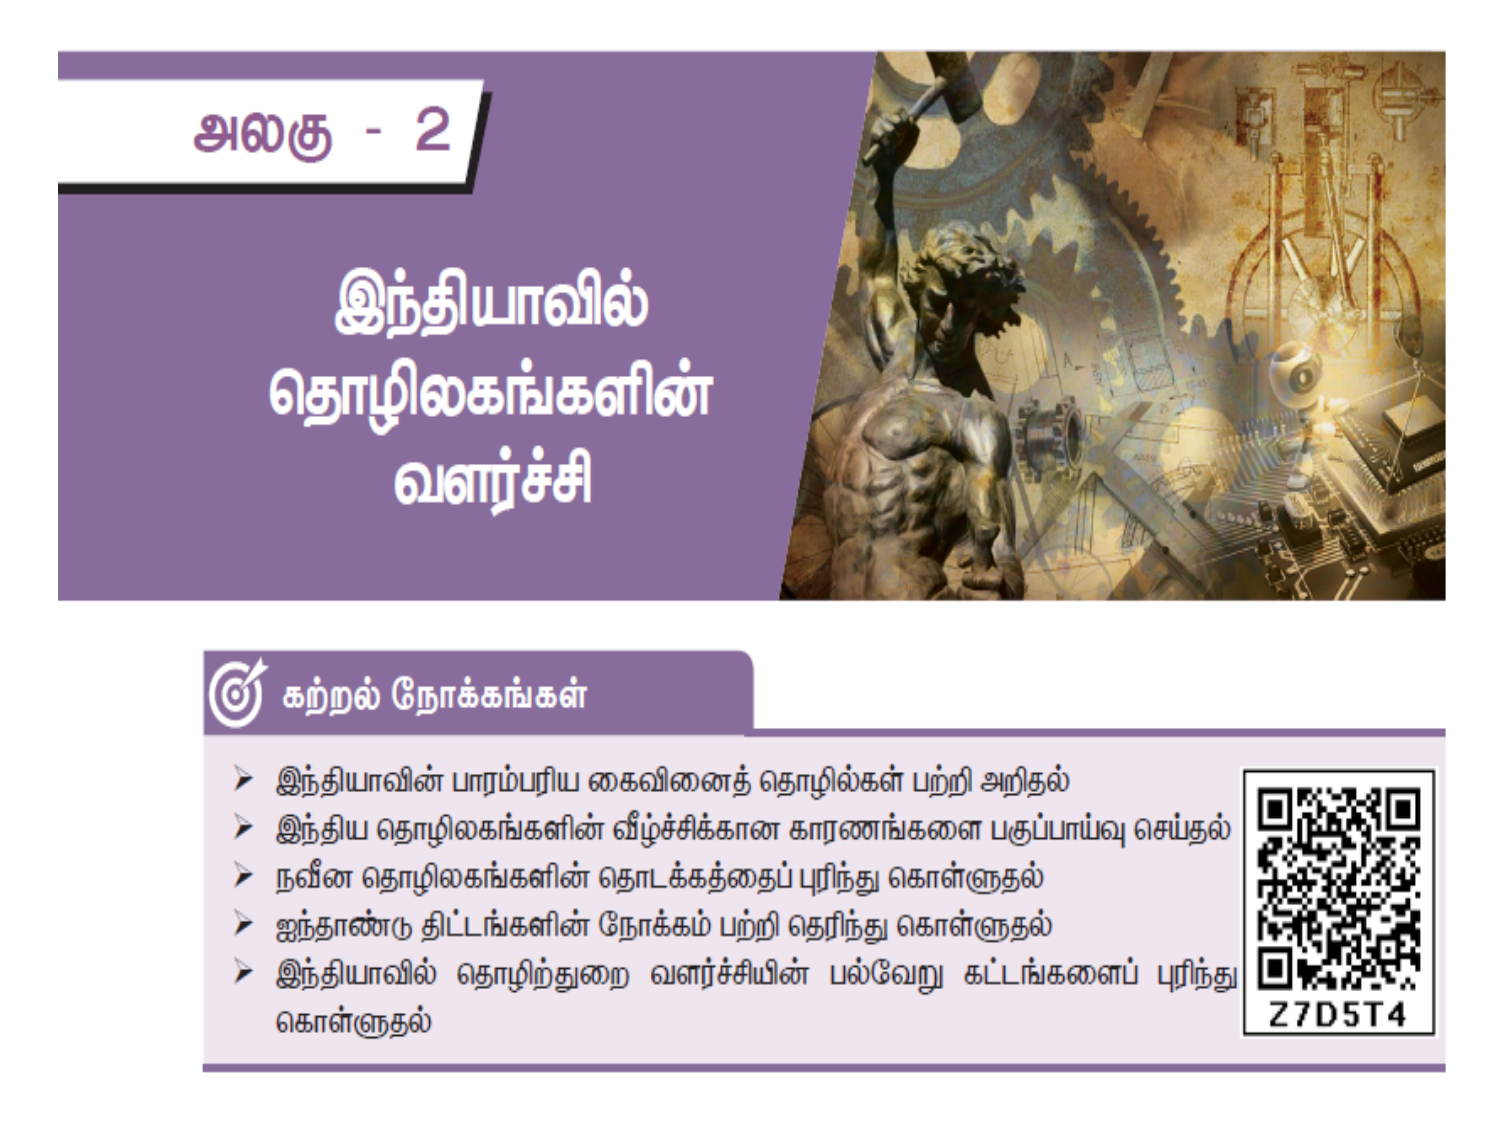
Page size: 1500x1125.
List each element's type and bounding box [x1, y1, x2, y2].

picture [58, 46, 1473, 1079]
